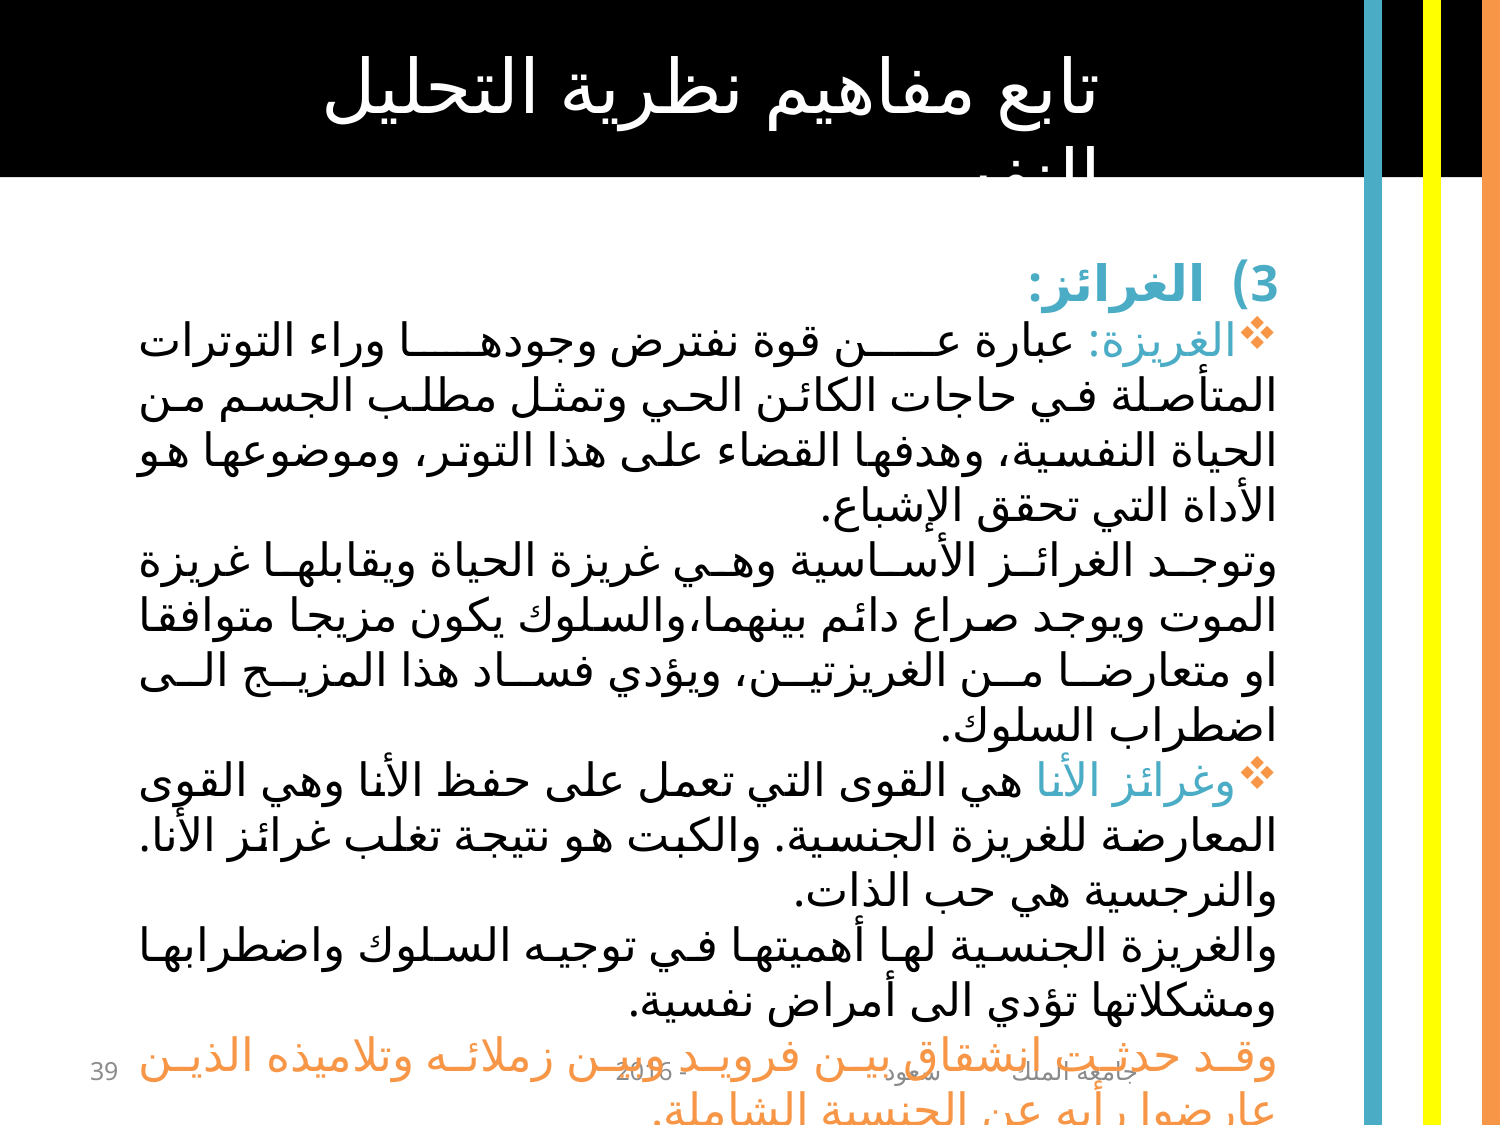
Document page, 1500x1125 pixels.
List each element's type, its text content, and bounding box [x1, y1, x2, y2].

text_box [1362, 0, 1384, 1125]
text_box [0, 0, 1362, 179]
footer جامعة الملك سعود - 2016 [512, 1042, 988, 1103]
slide_number 39 [75, 1042, 425, 1103]
text_box [1480, 0, 1500, 1125]
text_box تابع مفاهيم نظرية التحليل النفسي [242, 30, 1117, 226]
text_box [1421, 0, 1443, 1125]
text_box [1384, 0, 1421, 179]
text_box 3) الغرائز: الغريزة: عبارة عن قوة نفترض وجودها وراء التوترات المتأصلة في حاجات الكائن الحي وتمثل مطلب الجسم من الحياة النفسية، وهدفها القضاء على هذا التوتر، وموضوعها هو الأداة التي تحقق الإشباع. وتوجد الغرائز الأساسية وهي غريزة الحياة ويقابلها غريزة الموت ويوجد صراع دائم بينهما،والسلوك يكون مزيجا متوافقا او متعارضا من الغريزتين، ويؤدي فساد هذا المزيج الى اضطراب السلوك. وغرائز الأنا هي القوى التي تعمل على حفظ الأنا وهي القوى المعارضة للغريزة الجنسية. والكبت هو نتيجة تغلب غرائز الأنا. والنرجسية هي حب الذات. والغريزة الجنسية لها أهميتها في توجيه السلوك واضطرابها ومشكلاتها تؤدي الى أمراض نفسية. وقد حدثت انشقاق بين فرويد وبين زملائه وتلاميذه الذين عارضوا رأيه عن الجنسية الشاملة. [123, 243, 1294, 1125]
text_box [1443, 0, 1480, 179]
